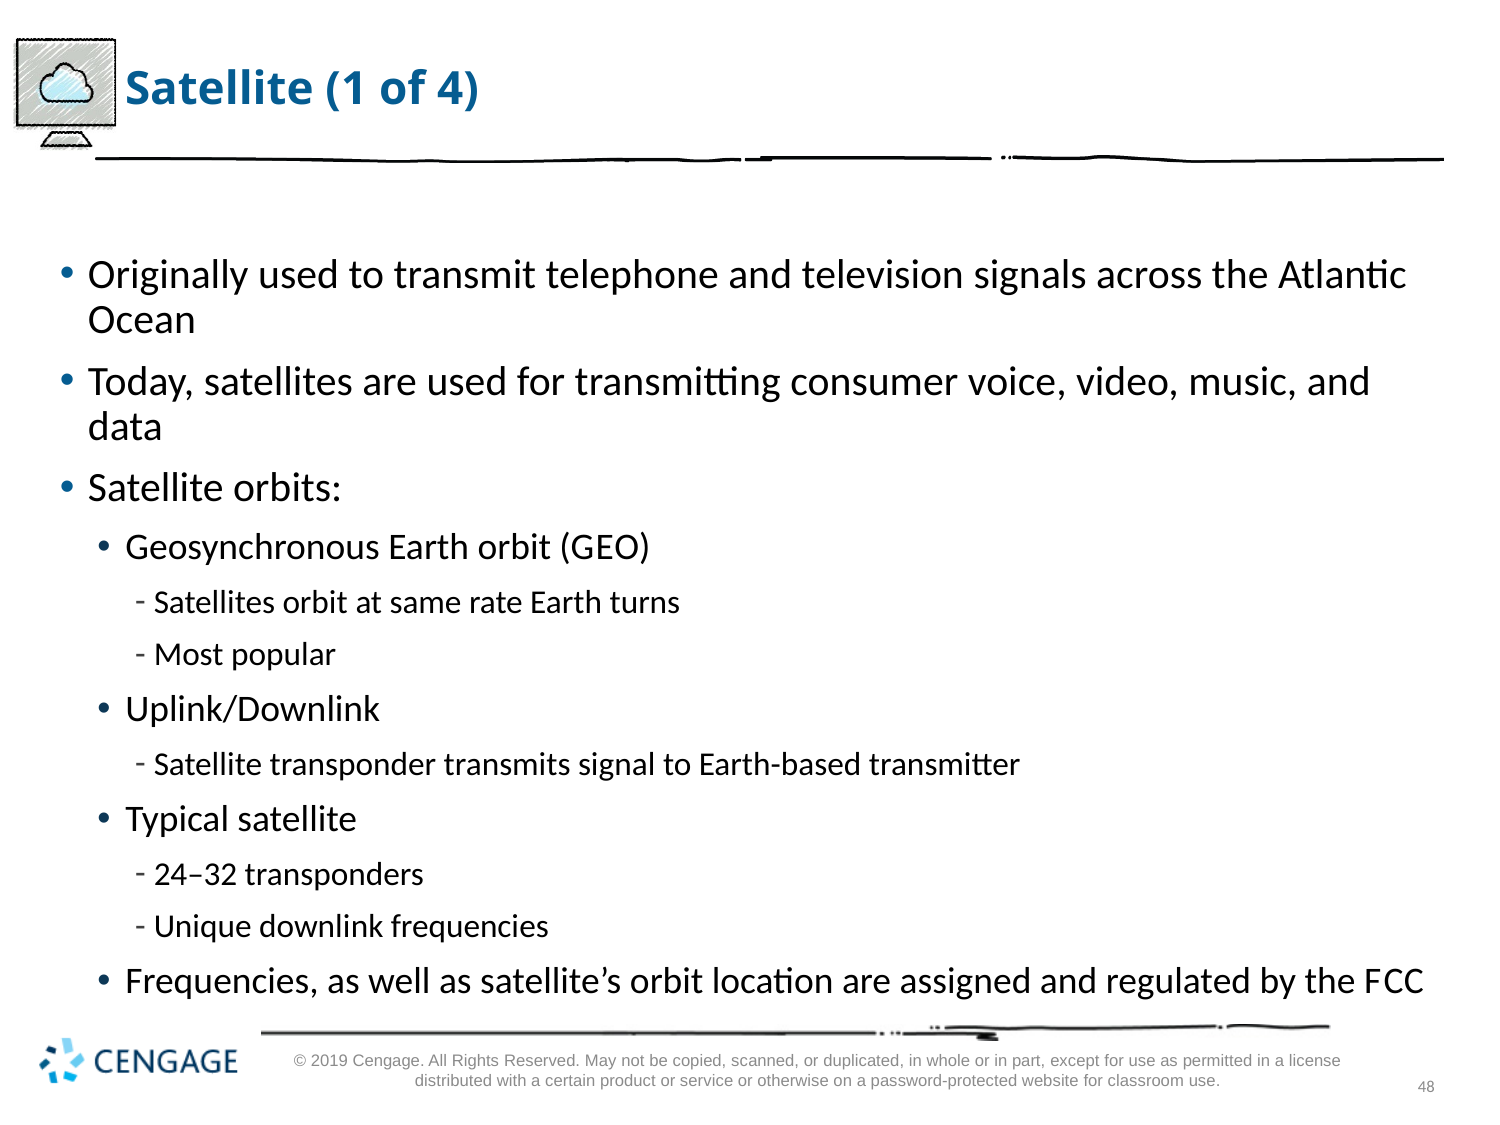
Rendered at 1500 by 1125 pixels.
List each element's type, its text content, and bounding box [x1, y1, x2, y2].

picture [95, 155, 1444, 163]
picture [19, 1024, 250, 1096]
picture [261, 1024, 1331, 1041]
title Satellite (1 of 4) [125, 66, 1442, 116]
picture [13, 36, 117, 151]
list Originally used to transmit telephone and television signals across the Atlantic Ocean Today, satellites are used for transmitting consumer voice, video, music, and data Satellite orbits: Geosynchronous Earth orbit (G E O) Satellites orbit at same rate Earth turns Most popular Uplink/Downlink Satellite transponder transmits signal to Earth-based transmitter Typical satellite 24–32 transponders Unique downlink frequencies Frequencies, as well as satellite’s orbit location are assigned and regulated by the F C C [59, 252, 1441, 1011]
footer © 2019 Cengage. All Rights Reserved. May not be copied, scanned, or duplicated, in whole or in part, except for use as permitted in a license distributed with a certain product or service or otherwise on a password-protected website for classroom use. [262, 1050, 1375, 1091]
